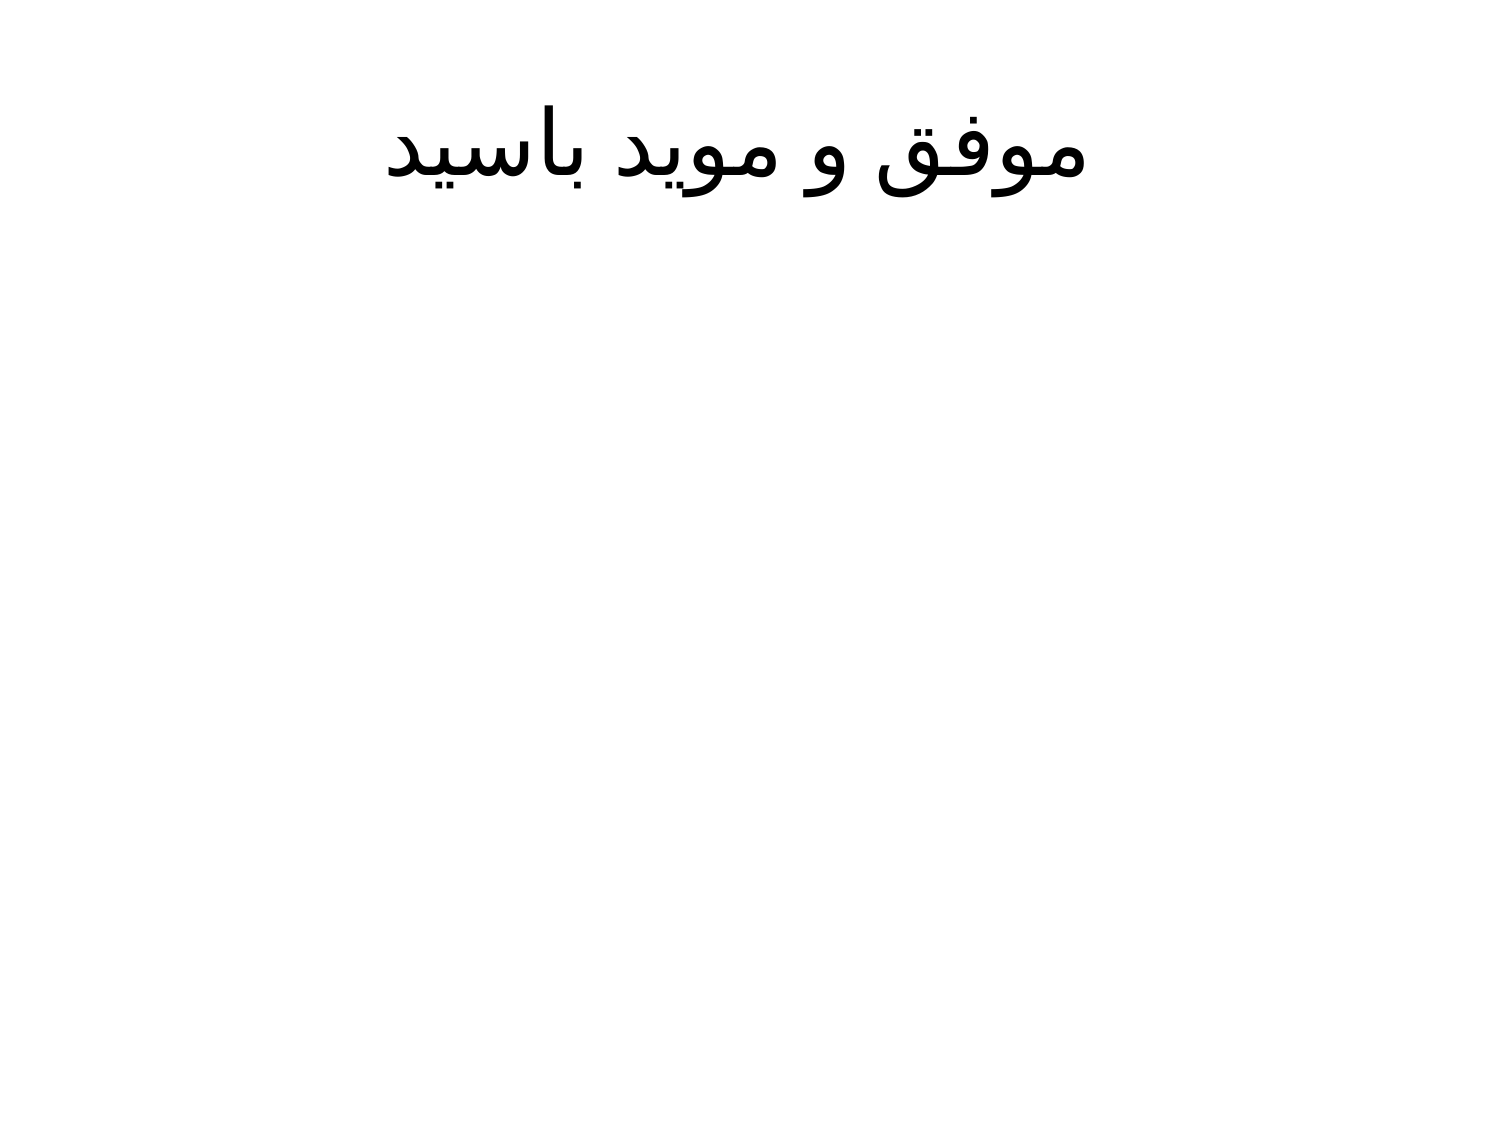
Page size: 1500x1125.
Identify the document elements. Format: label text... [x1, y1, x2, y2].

title موفق و موید باسید [75, 45, 1425, 233]
